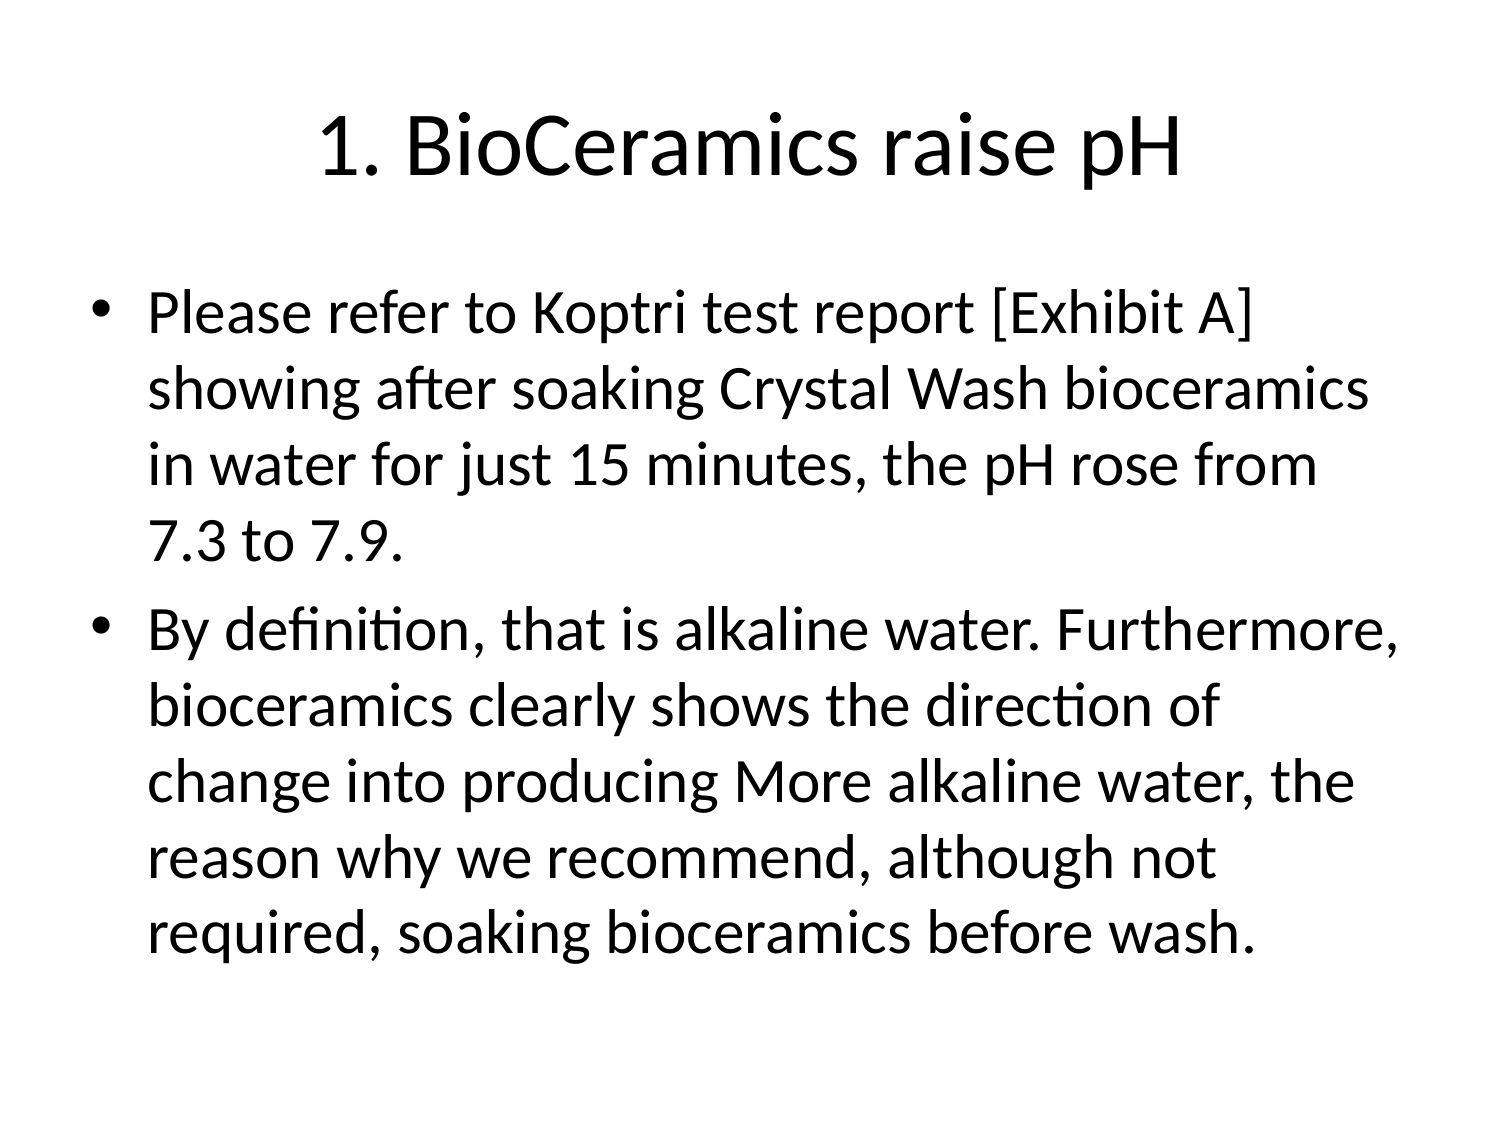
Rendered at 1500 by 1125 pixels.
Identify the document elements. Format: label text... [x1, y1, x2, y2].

title 1. BioCeramics raise pH [75, 45, 1425, 233]
list Please refer to Koptri test report [Exhibit A] showing after soaking Crystal Wash bioceramics in water for just 15 minutes, the pH rose from 7.3 to 7.9. By definition, that is alkaline water. Furthermore, bioceramics clearly shows the direction of change into producing More alkaline water, the reason why we recommend, although not required, soaking bioceramics before wash. [75, 262, 1425, 1005]
